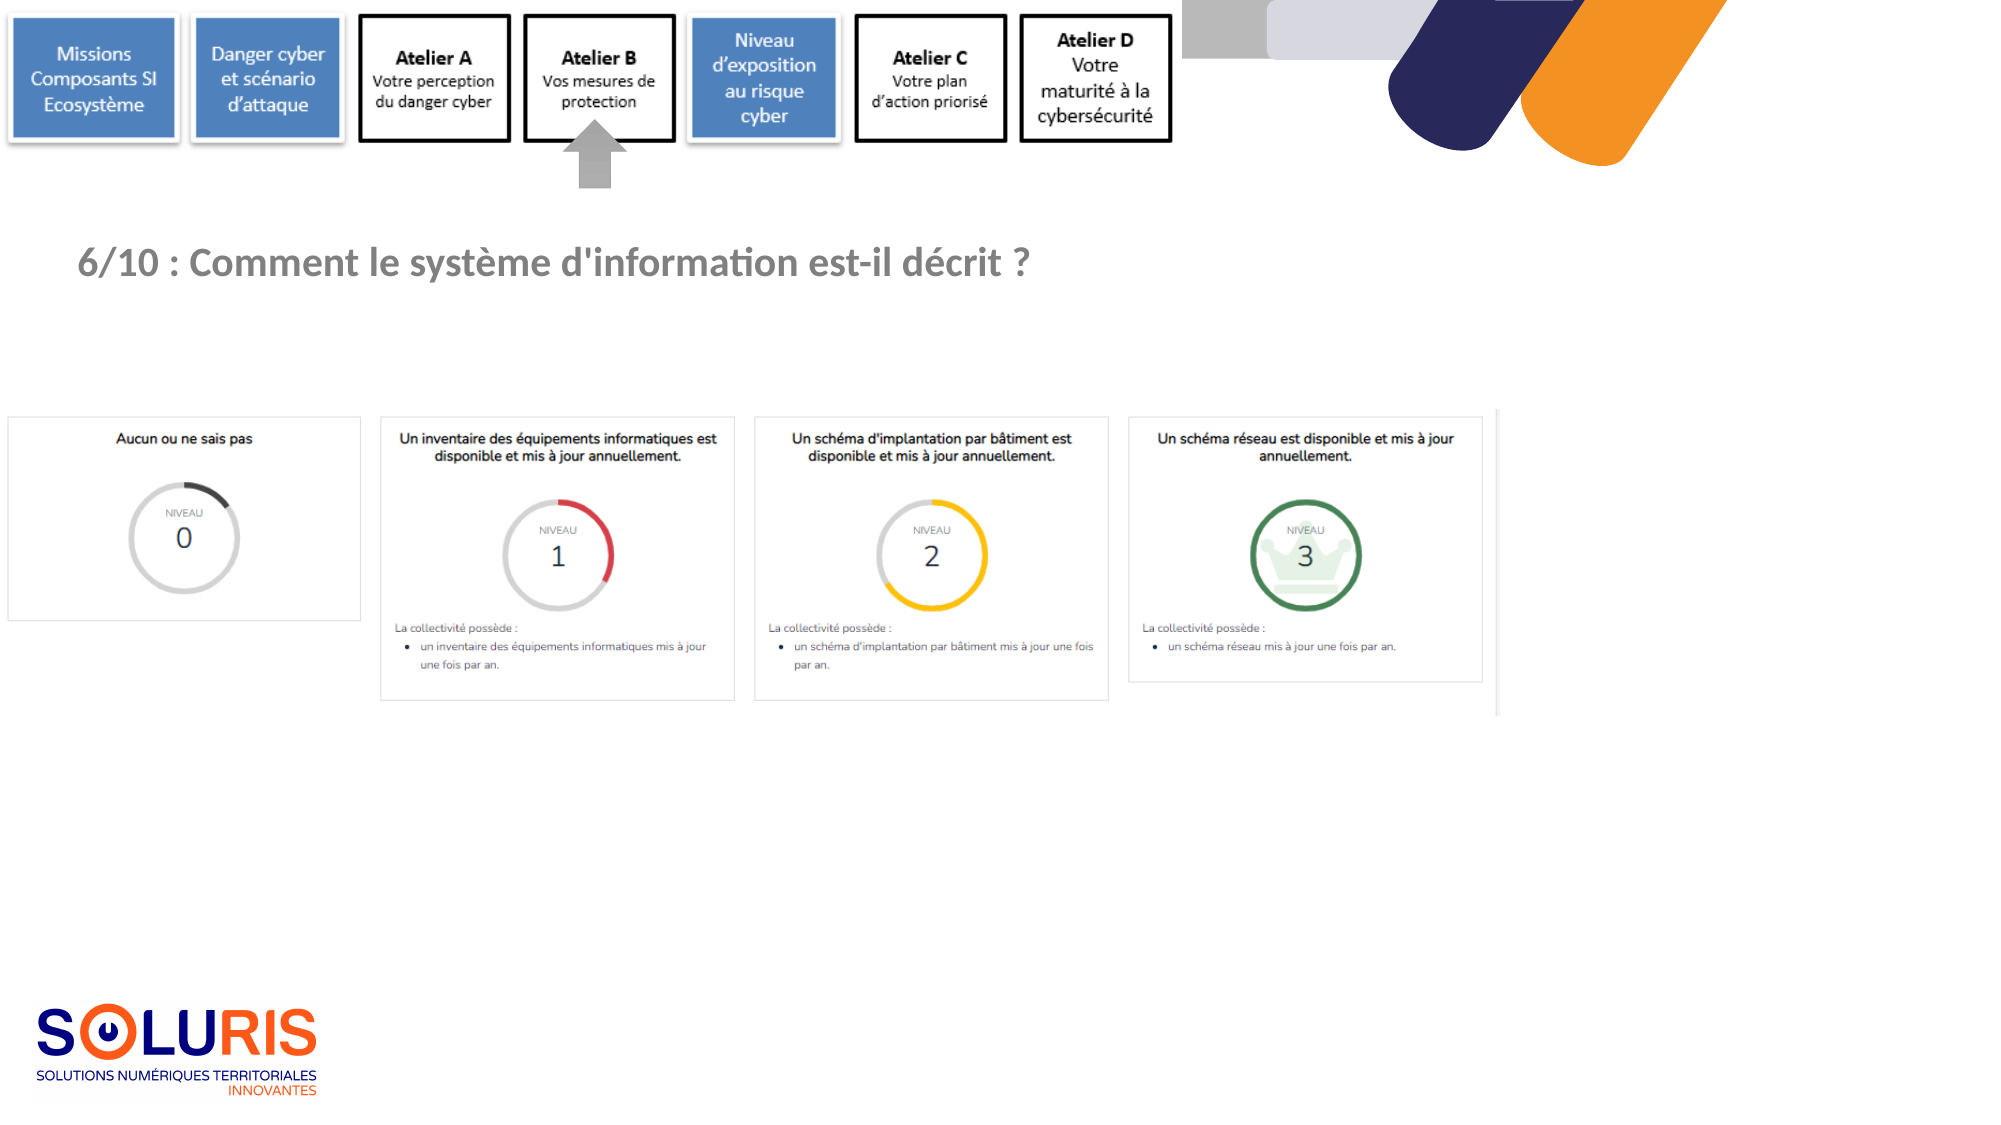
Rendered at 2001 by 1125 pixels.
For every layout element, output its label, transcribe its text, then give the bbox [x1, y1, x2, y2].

text_box [578, 154, 611, 189]
picture [0, 0, 1182, 154]
text_box 6/10 : Comment le système d'information est-il décrit ? [62, 227, 1426, 293]
picture [0, 409, 1500, 716]
picture [30, 995, 322, 1105]
